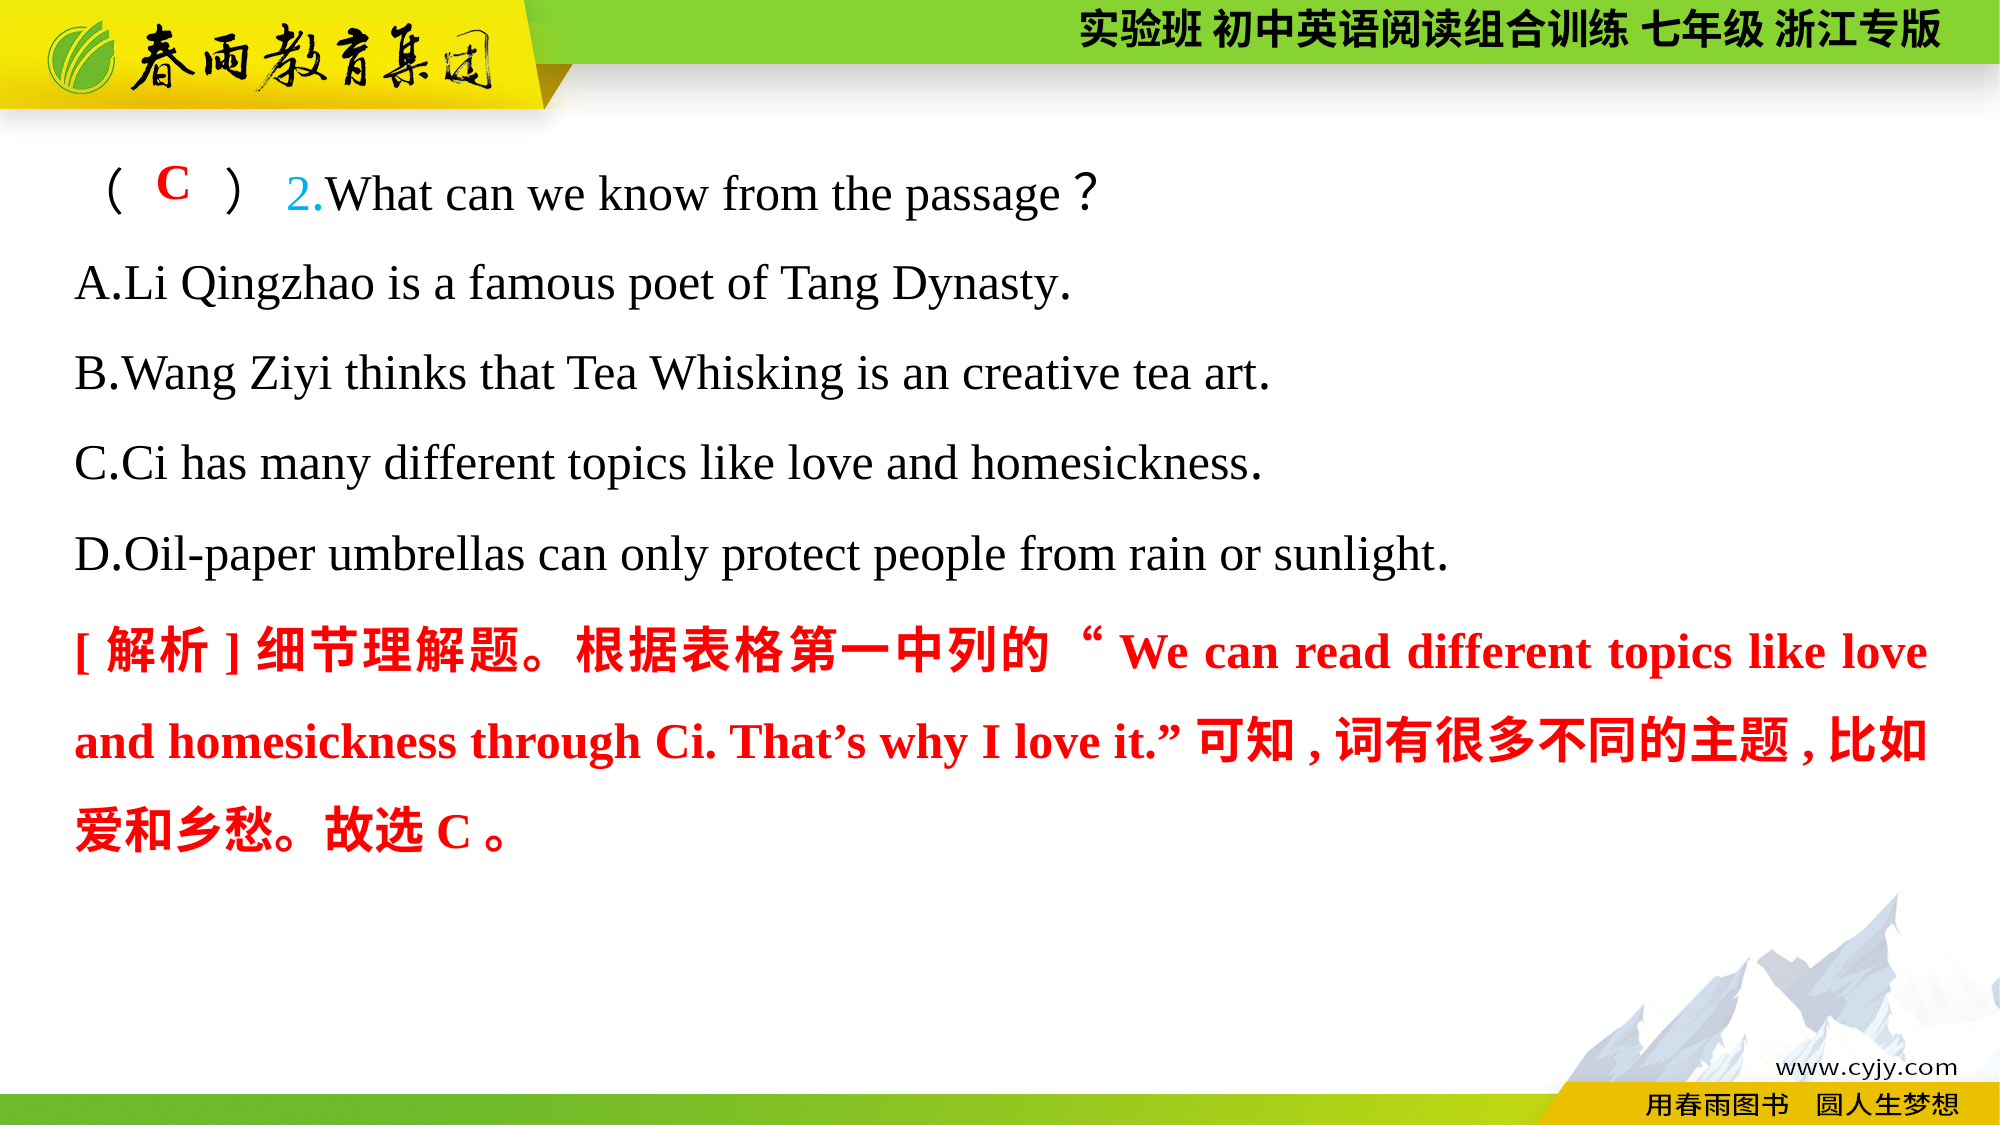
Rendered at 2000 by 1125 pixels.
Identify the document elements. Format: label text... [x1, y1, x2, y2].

text_box [解析]细节理解题。根据表格第一中列的“We can read different topics like love and homesickness through Ci. That’s why I love it.”可知,词有很多不同的主题,比如爱和乡愁。故选C。 [59, 581, 1944, 867]
picture [0, 0, 2000, 1125]
list （ ）2.What can we know from the passage？ A.Li Qingzhao is a famous poet of Tang Dynasty. B.Wang Ziyi thinks that Tea Whisking is an creative tea art. C.Ci has many different topics like love and homesickness. D.Oil-paper umbrellas can only protect people from rain or sunlight. [59, 122, 1944, 581]
text_box C [140, 141, 207, 217]
